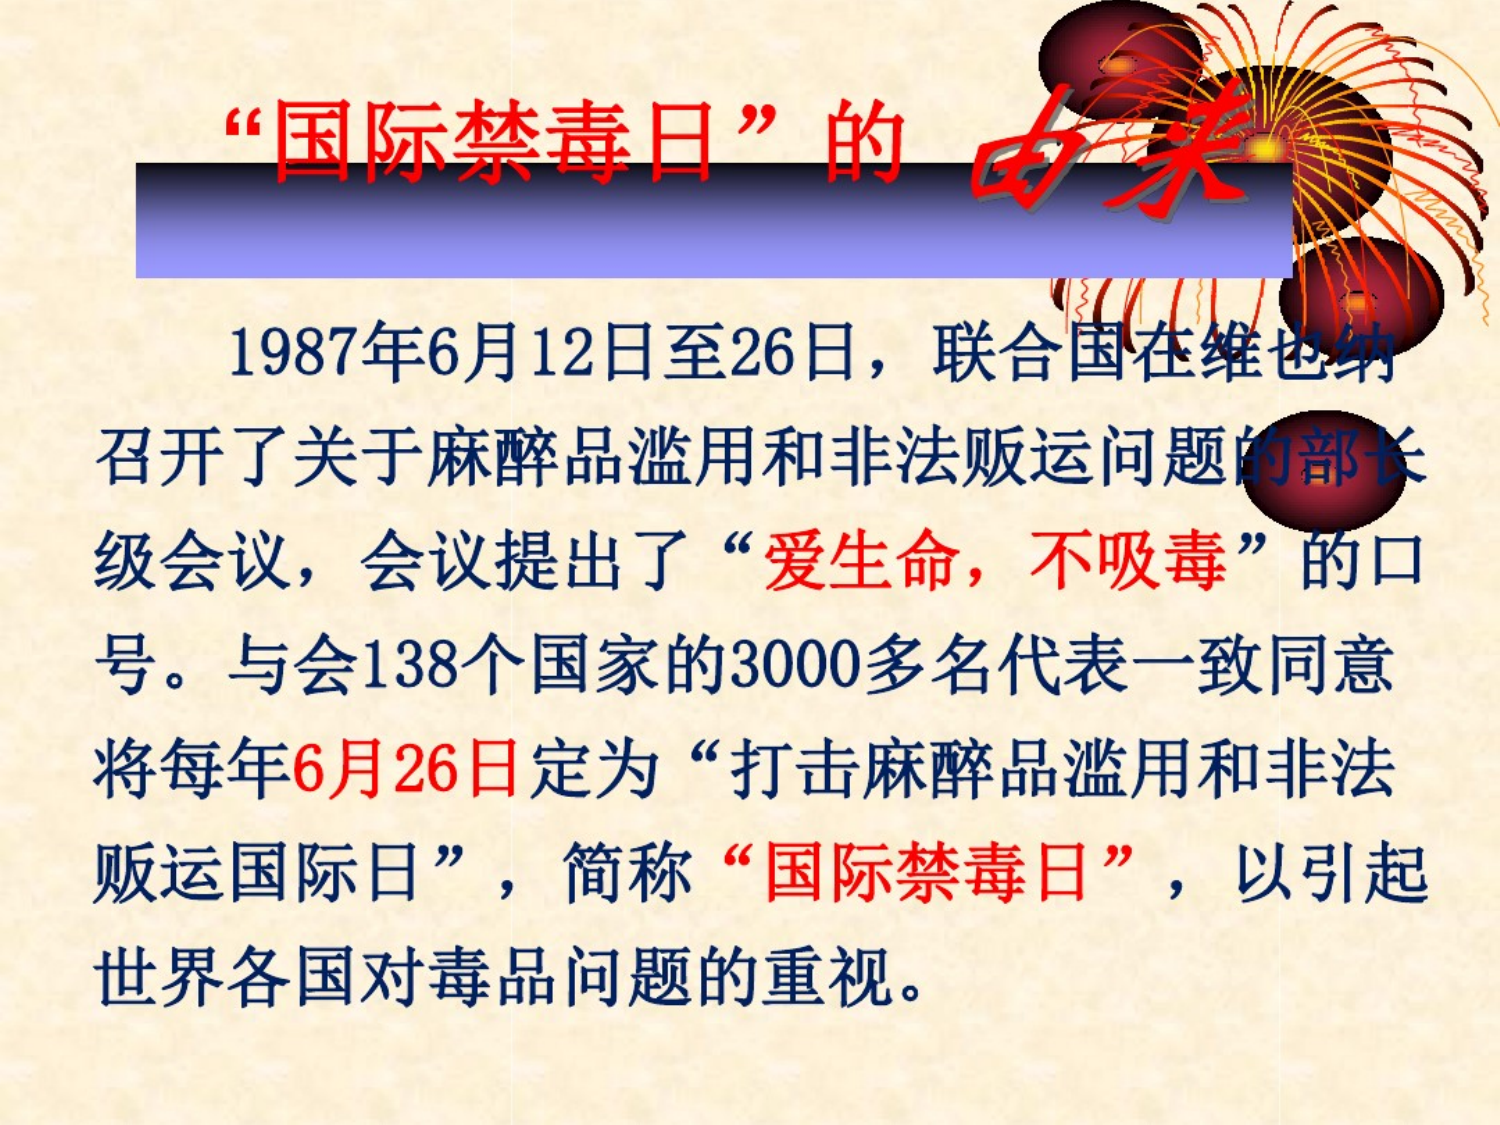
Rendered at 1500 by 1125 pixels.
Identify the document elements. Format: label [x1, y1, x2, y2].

list [0, 0, 1500, 1125]
